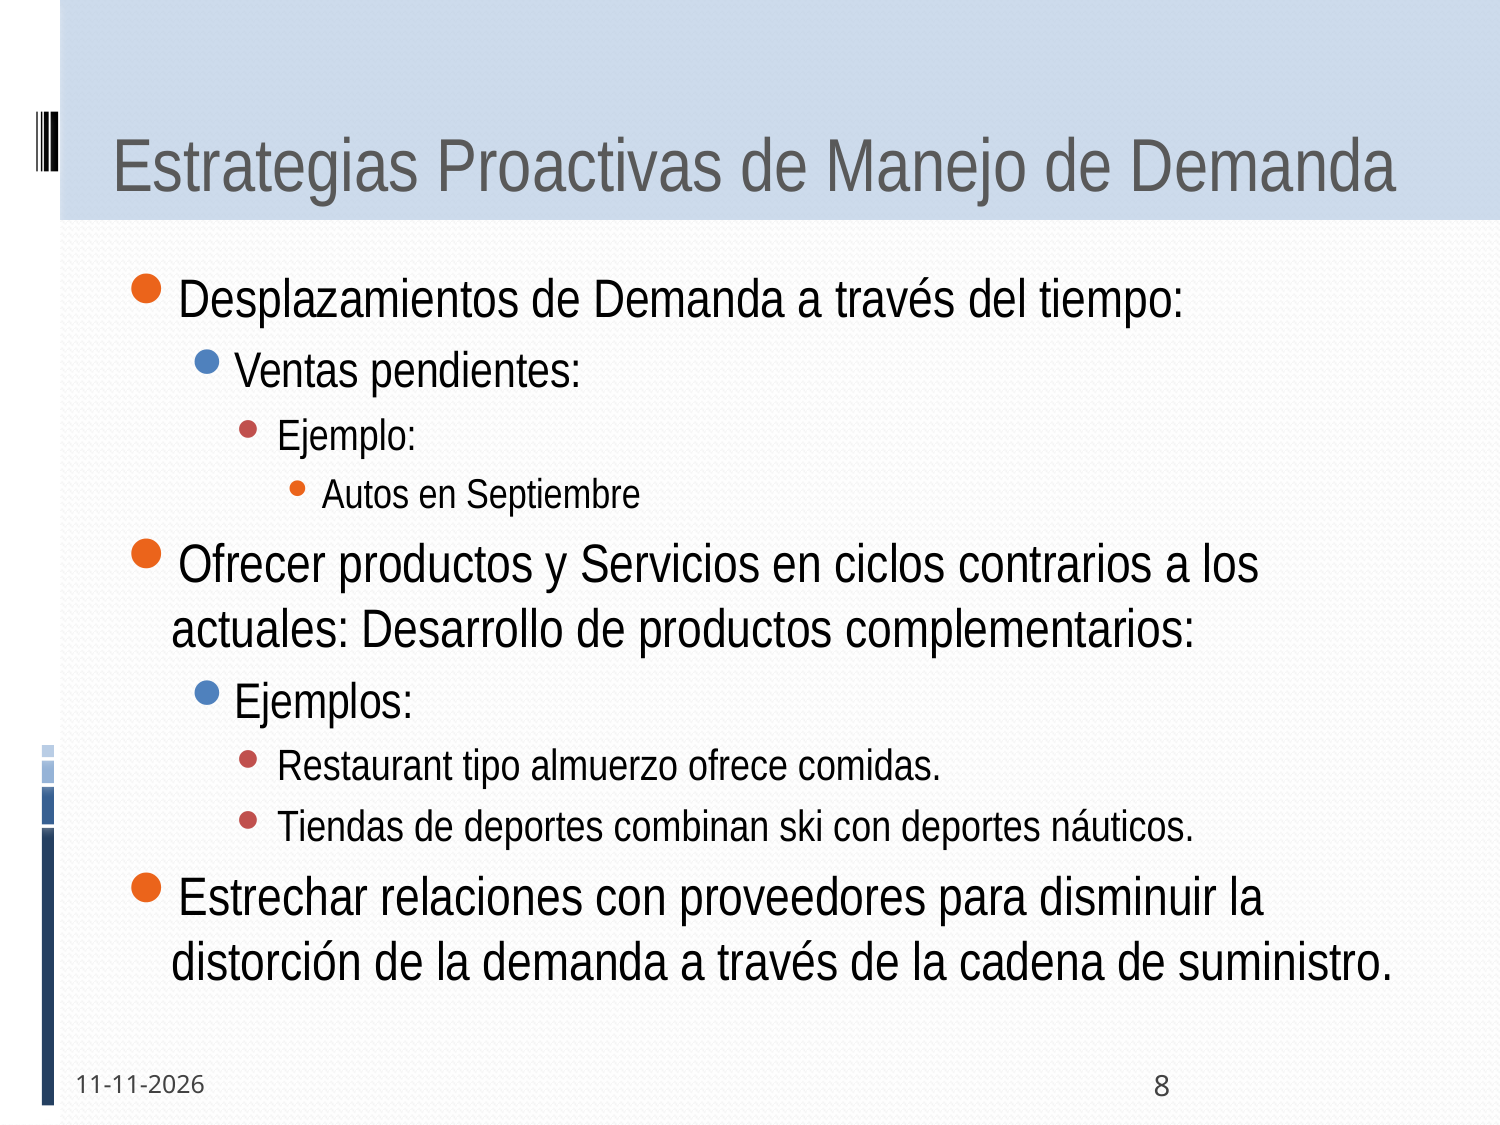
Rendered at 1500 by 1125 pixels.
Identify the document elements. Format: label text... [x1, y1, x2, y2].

title Estrategias Proactivas de Manejo de Demanda [111, 18, 1436, 207]
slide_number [75, 1042, 243, 1103]
slide_number 8 [1045, 1046, 1171, 1107]
list Desplazamientos de Demanda a través del tiempo: Ventas pendientes: Ejemplo: Autos en Septiembre Ofrecer productos y Servicios en ciclos contrarios a los actuales: Desarrollo de productos complementarios: Ejemplos: Restaurant tipo almuerzo ofrece comidas. Tiendas de deportes combinan ski con deportes náuticos. Estrechar relaciones con proveedores para disminuir la distorción de la demanda a través de la cadena de suministro. [111, 255, 1436, 1038]
